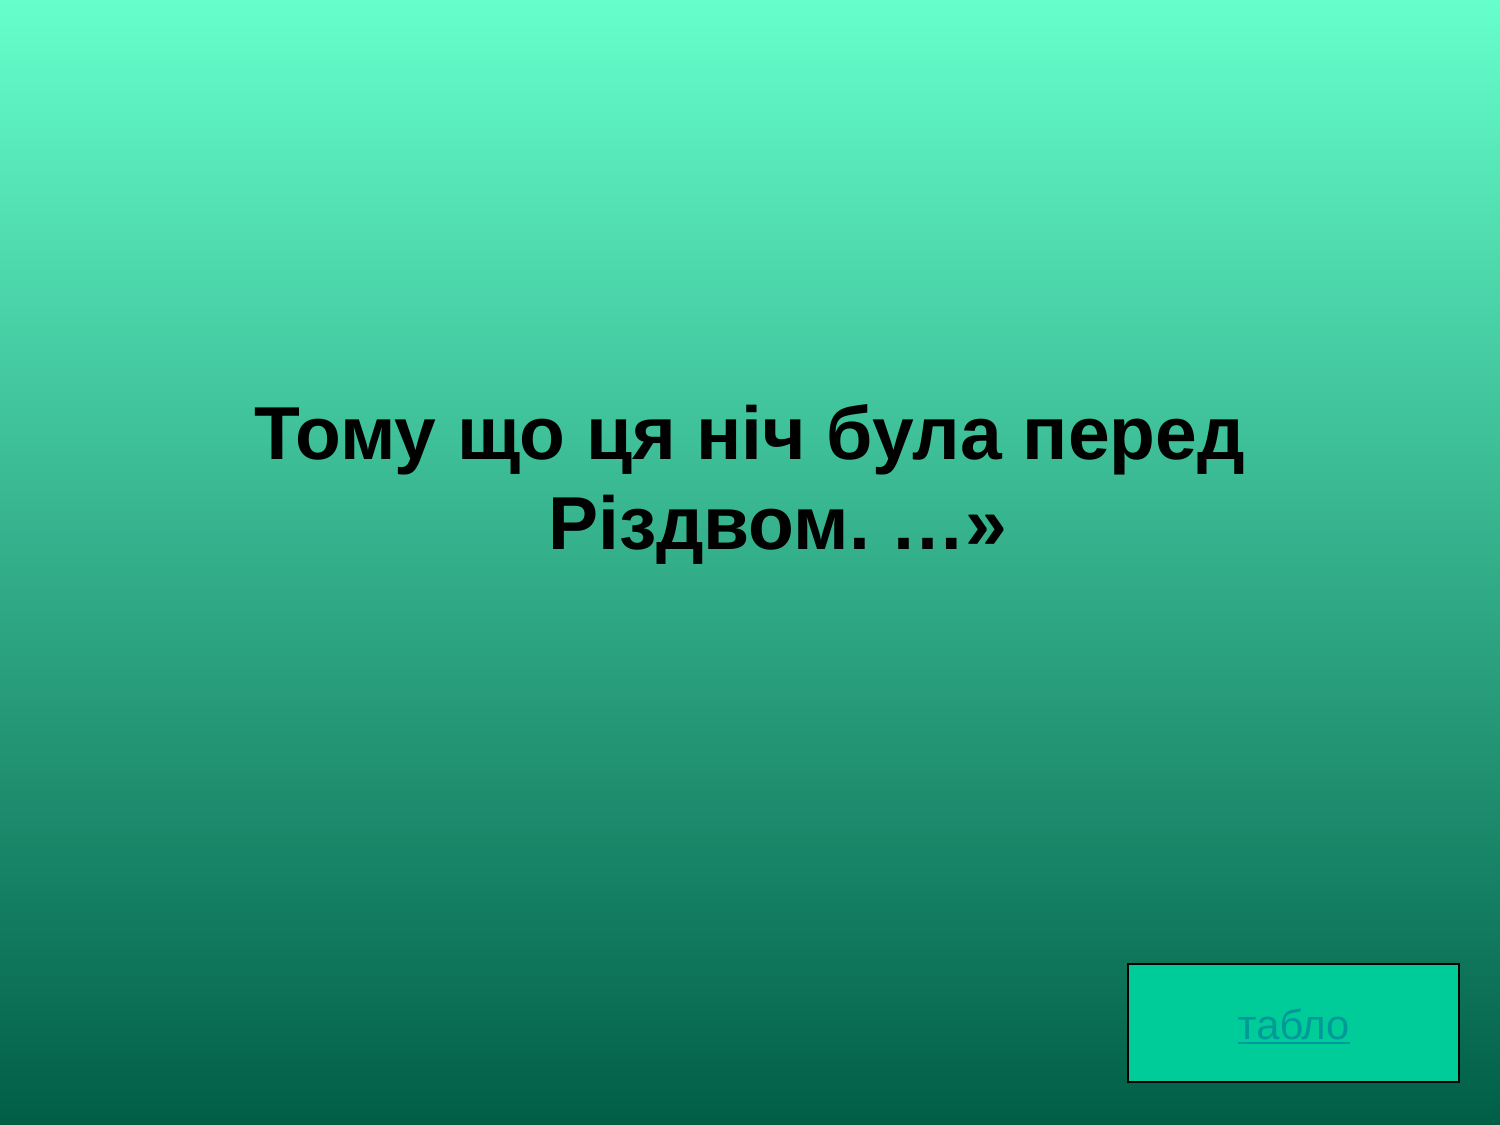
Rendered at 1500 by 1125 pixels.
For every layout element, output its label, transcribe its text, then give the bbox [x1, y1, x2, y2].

list Тому що ця ніч була перед Різдвом. …» [74, 262, 1426, 1006]
text_box табло [1128, 964, 1459, 1083]
